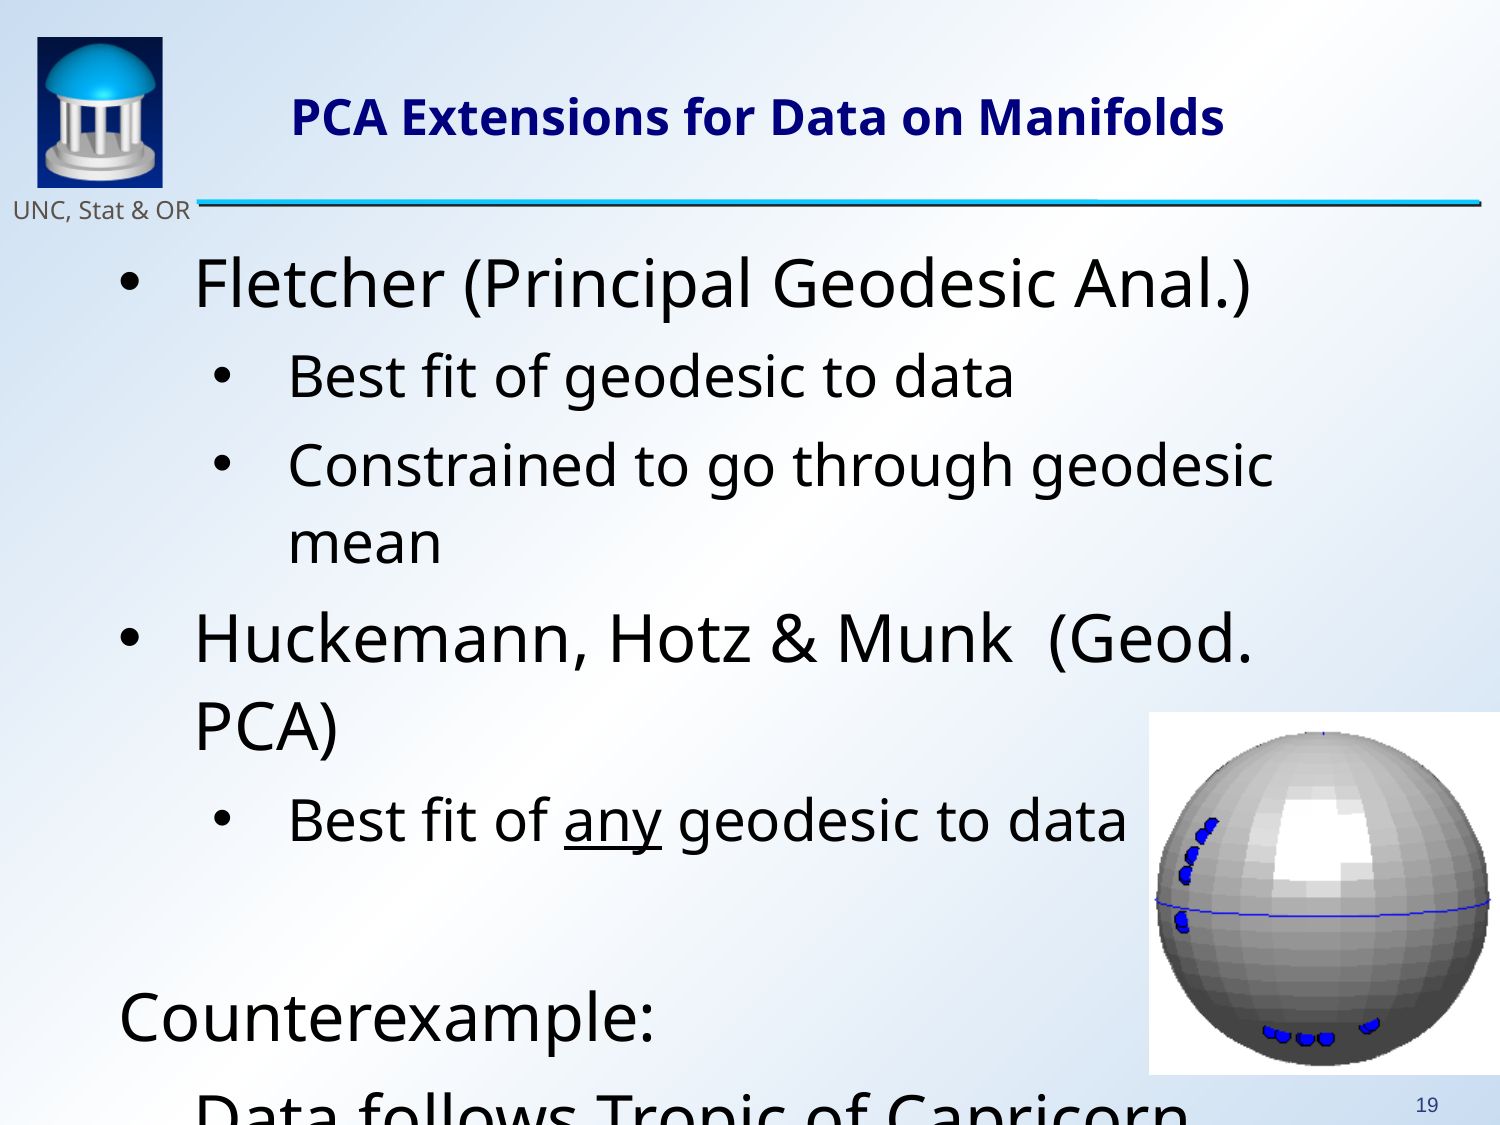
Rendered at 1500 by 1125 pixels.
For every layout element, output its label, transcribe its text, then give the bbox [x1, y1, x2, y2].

list Fletcher (Principal Geodesic Anal.) Best fit of geodesic to data Constrained to go through geodesic mean Huckemann, Hotz & Munk (Geod. PCA) Best fit of any geodesic to data Counterexample: Data follows Tropic of Capricorn [103, 224, 1432, 1076]
picture [1148, 712, 1500, 1075]
title PCA Extensions for Data on Manifolds [274, 74, 1448, 156]
